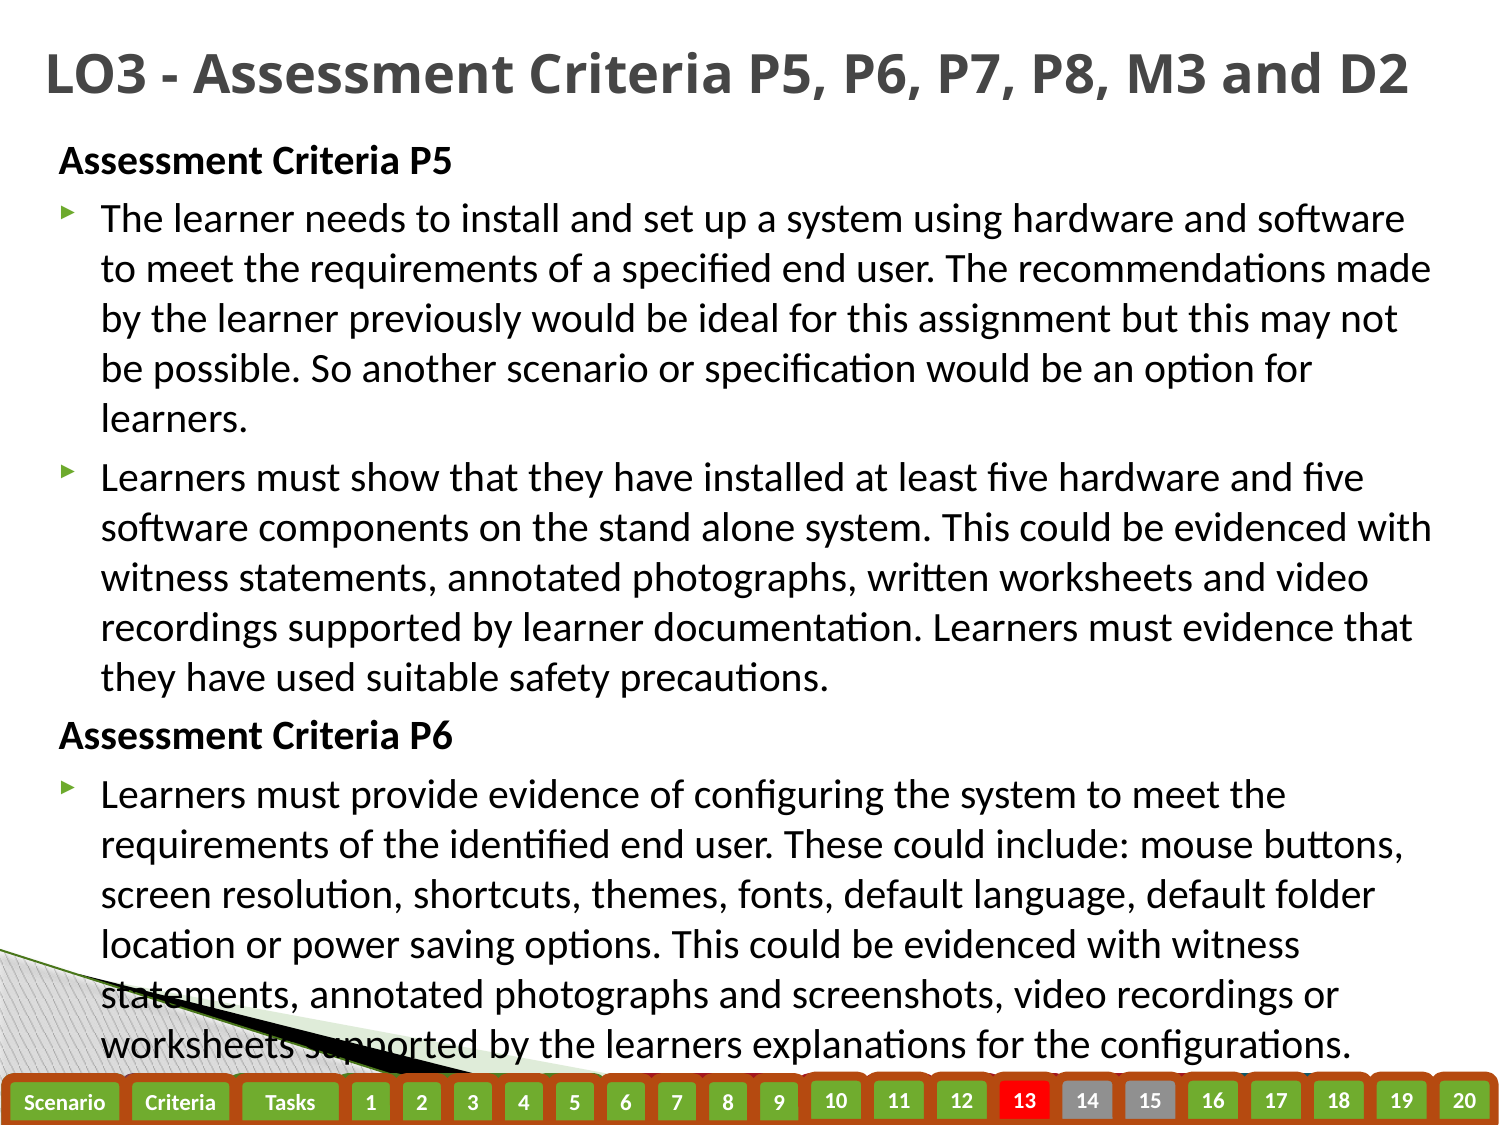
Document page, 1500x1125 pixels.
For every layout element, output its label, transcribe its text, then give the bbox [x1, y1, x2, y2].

title LO3 - Assessment Criteria P5, P6, P7, P8, M3 and D2 [29, 19, 1471, 126]
list Assessment Criteria P5 The learner needs to install and set up a system using hardware and software to meet the requirements of a specified end user. The recommendations made by the learner previously would be ideal for this assignment but this may not be possible. So another scenario or specification would be an option for learners. Learners must show that they have installed at least five hardware and five software components on the stand alone system. This could be evidenced with witness statements, annotated photographs, written worksheets and video recordings supported by learner documentation. Learners must evidence that they have used suitable safety precautions. Assessment Criteria P6 Learners must provide evidence of configuring the system to meet the requirements of the identified end user. These could include: mouse buttons, screen resolution, shortcuts, themes, fonts, default language, default folder location or power saving options. This could be evidenced with witness statements, annotated photographs and screenshots, video recordings or worksheets supported by the learners explanations for the configurations. [41, 126, 1459, 1035]
